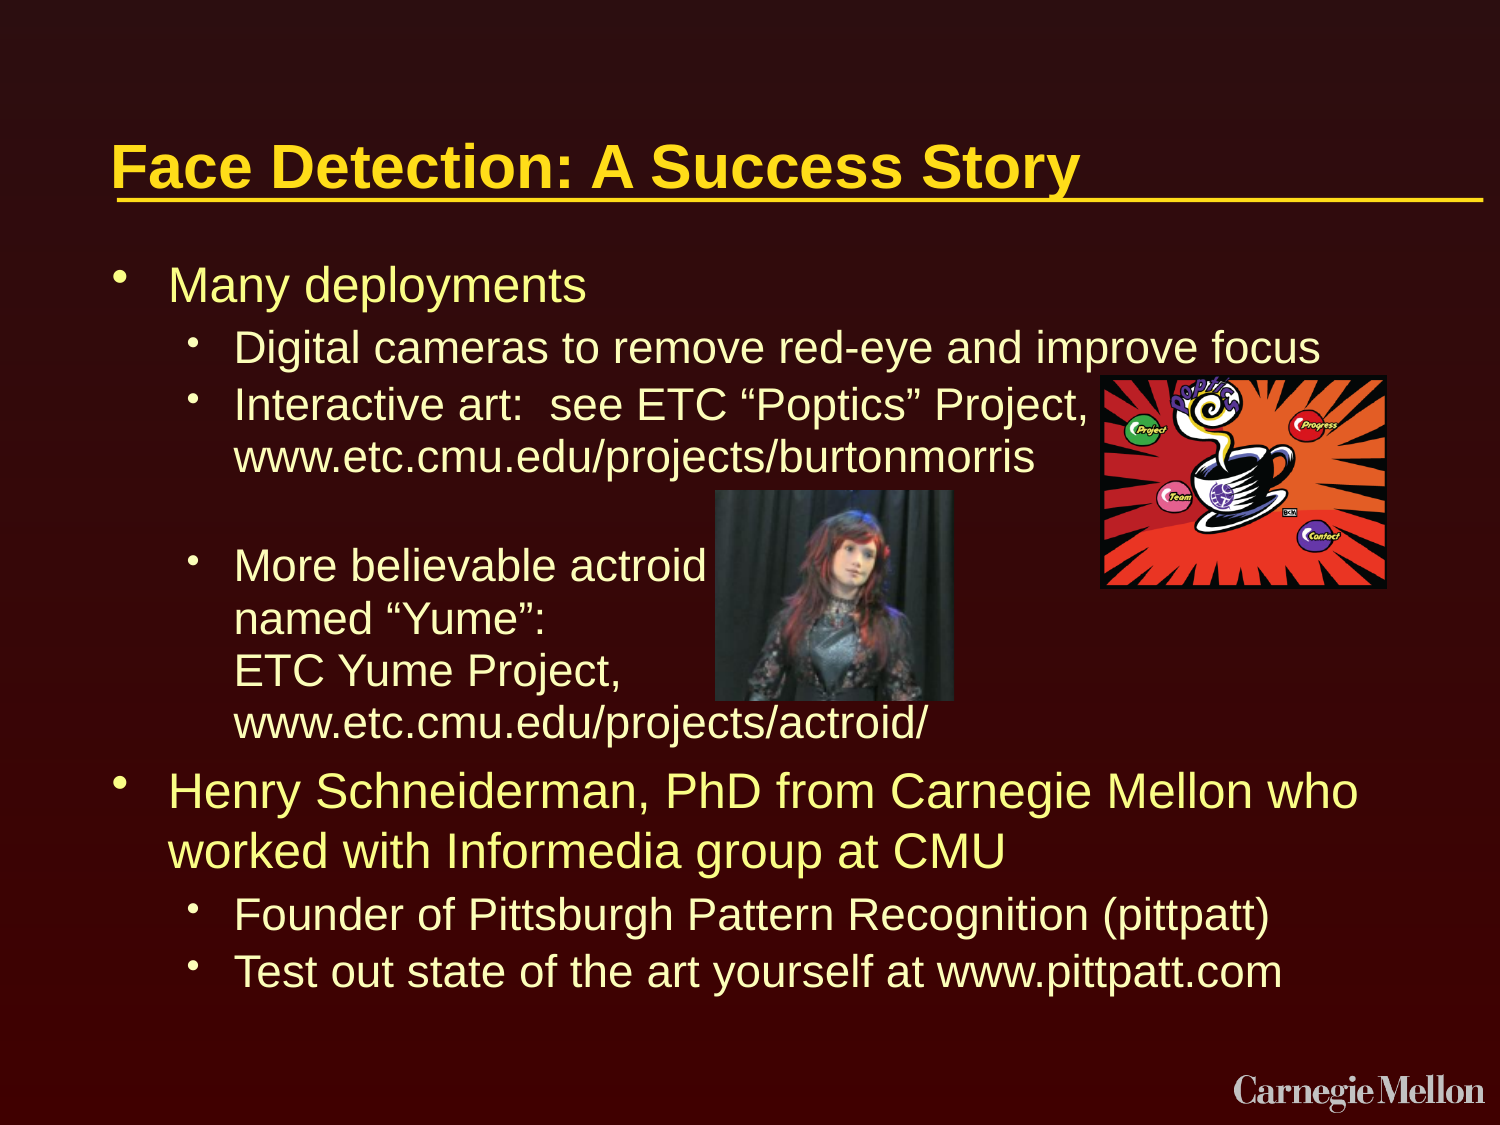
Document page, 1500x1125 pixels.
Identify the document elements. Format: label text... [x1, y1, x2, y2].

list Many deployments Digital cameras to remove red-eye and improve focus Interactive art: see ETC “Poptics” Project, www.etc.cmu.edu/projects/burtonmorris More believable actroid named “Yume”: ETC Yume Project, www.etc.cmu.edu/projects/actroid/ Henry Schneiderman, PhD from Carnegie Mellon who worked with Informedia group at CMU Founder of Pittsburgh Pattern Recognition (pittpatt) Test out state of the art yourself at www.pittpatt.com [96, 244, 1423, 1034]
picture [1234, 1074, 1485, 1113]
title Face Detection: A Success Story [95, 68, 1372, 258]
picture [714, 490, 955, 701]
picture [1099, 374, 1387, 589]
